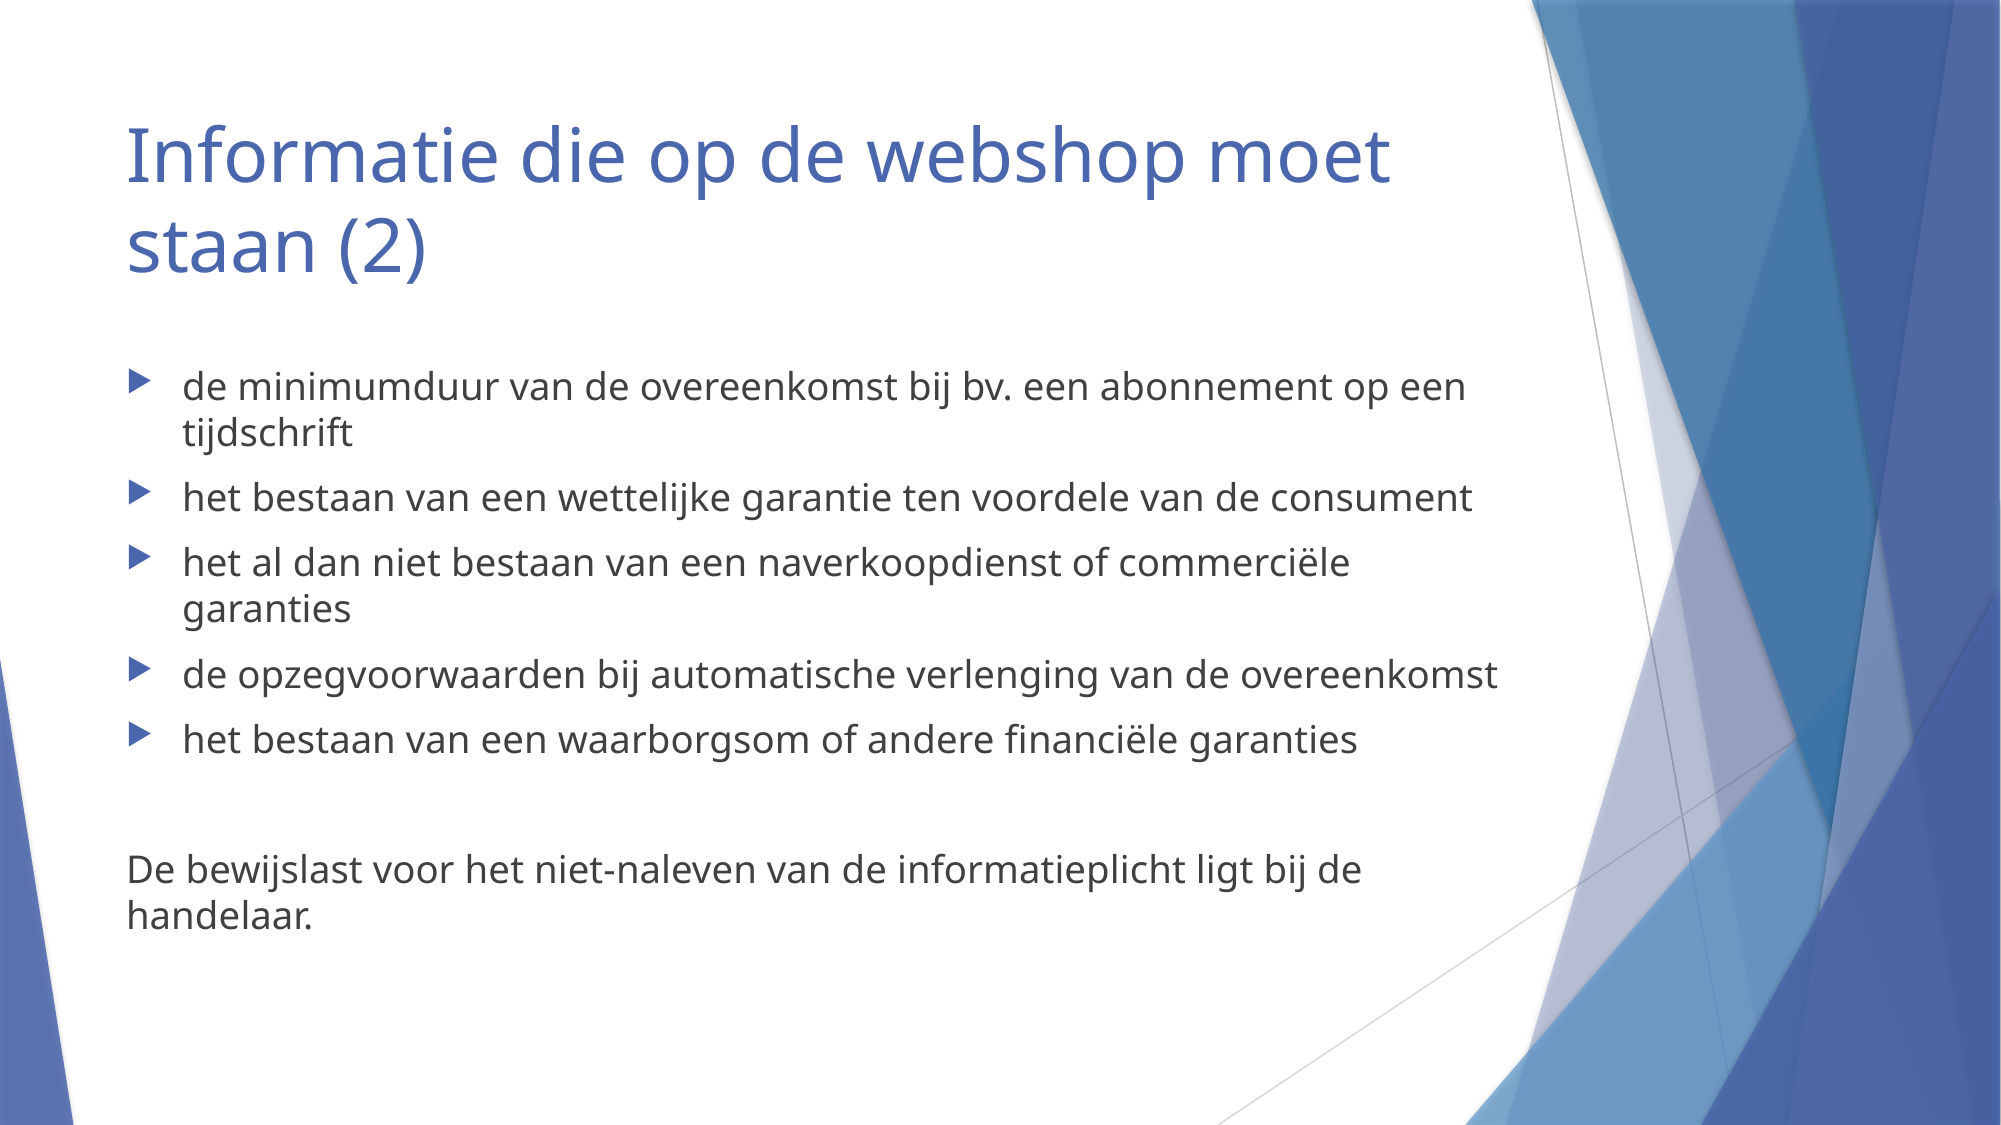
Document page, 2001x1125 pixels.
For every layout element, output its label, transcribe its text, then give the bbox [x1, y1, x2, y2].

list de minimumduur van de overeenkomst bij bv. een abonnement op een tijdschrift het bestaan van een wettelijke garantie ten voordele van de consument het al dan niet bestaan van een naverkoopdienst of commerciële garanties de opzegvoorwaarden bij automatische verlenging van de overeenkomst het bestaan van een waarborgsom of andere financiële garanties De bewijslast voor het niet-naleven van de informatieplicht ligt bij de handelaar. [111, 354, 1522, 992]
title Informatie die op de webshop moet staan (2) [111, 99, 1522, 317]
